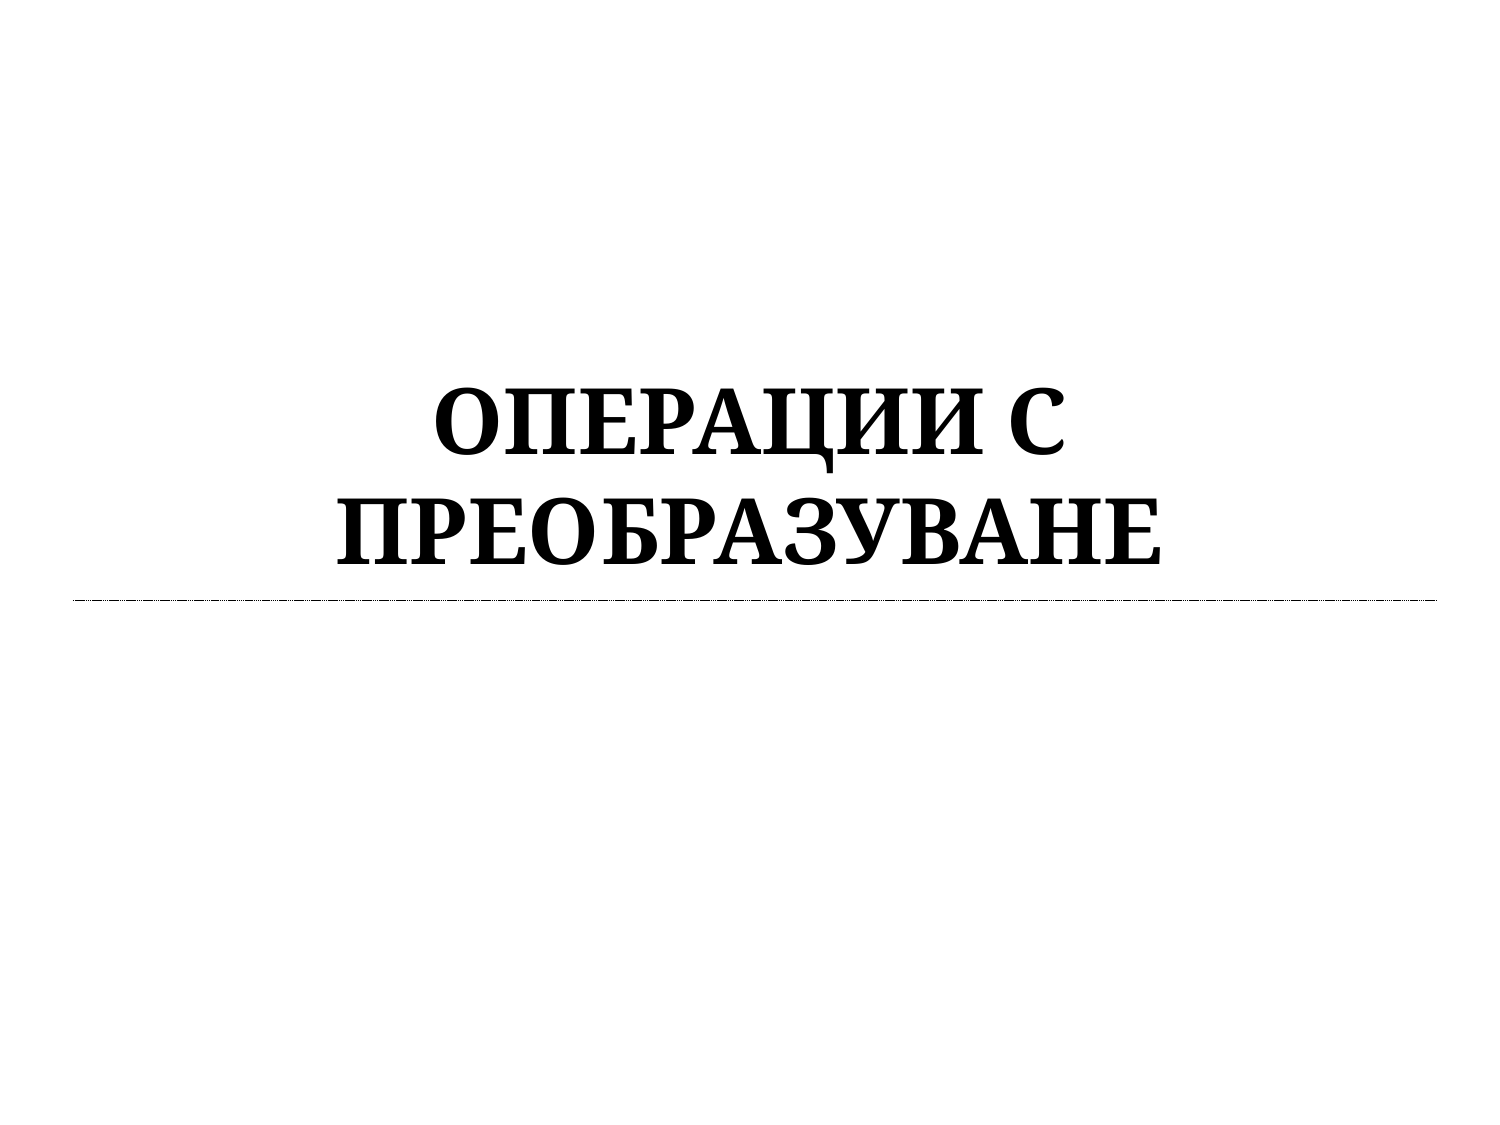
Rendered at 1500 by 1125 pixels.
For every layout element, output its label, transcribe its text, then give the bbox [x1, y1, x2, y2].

title Операции с преобразуване [0, 346, 1500, 594]
